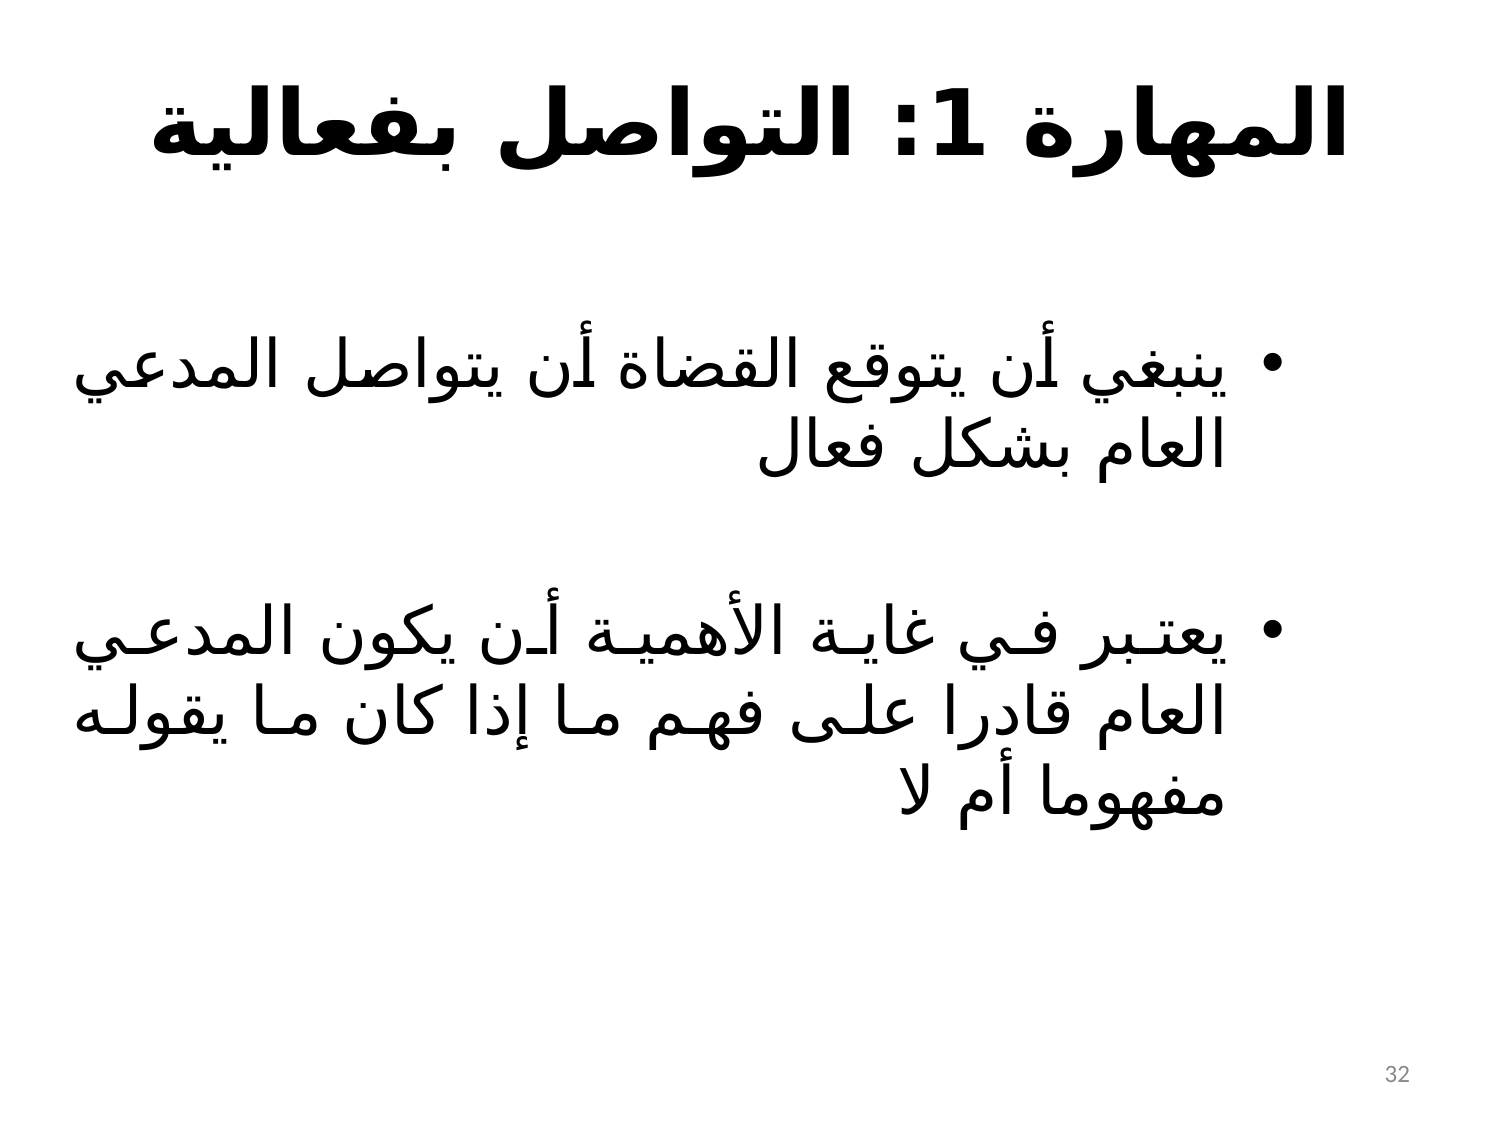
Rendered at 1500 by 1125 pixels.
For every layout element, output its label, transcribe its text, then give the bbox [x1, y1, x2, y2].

title المهارة 1: التواصل بفعالية [75, 24, 1425, 213]
slide_number 32 [1074, 1042, 1425, 1103]
text_box ينبغي أن يتوقع القضاة أن يتواصل المدعي العام بشكل فعال يعتبر في غاية الأهمية أن يكون المدعي العام قادرا على فهم ما إذا كان ما يقوله مفهوما أم لا [57, 220, 1300, 1097]
